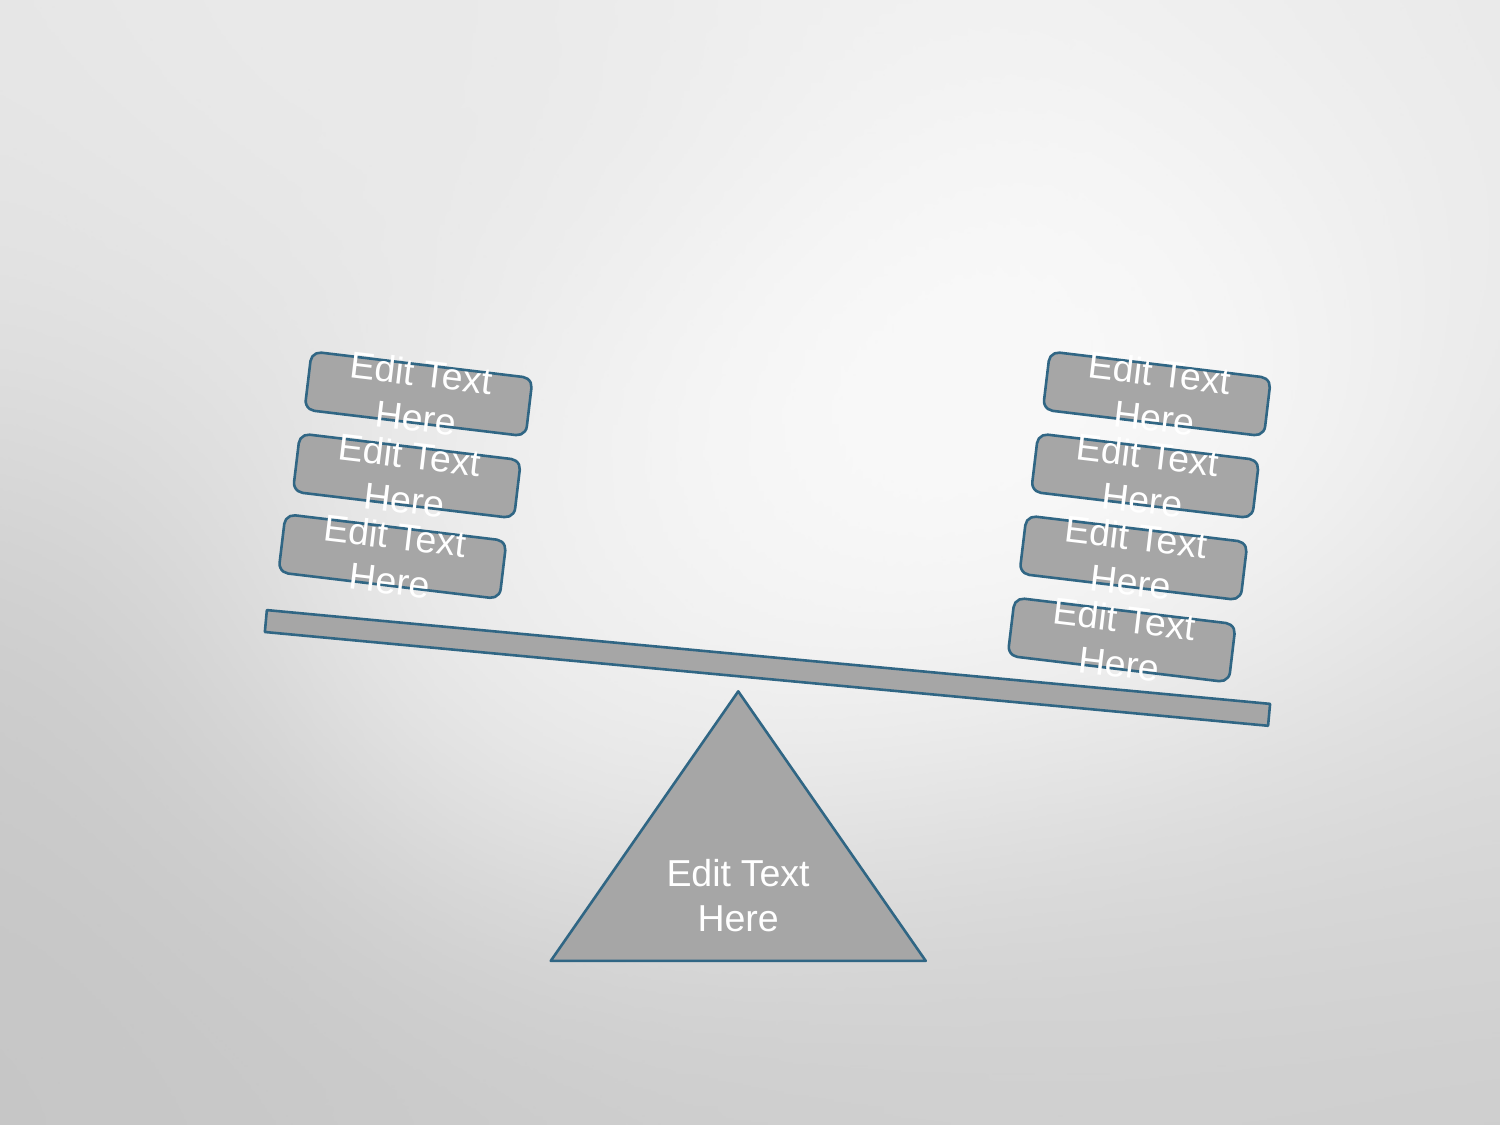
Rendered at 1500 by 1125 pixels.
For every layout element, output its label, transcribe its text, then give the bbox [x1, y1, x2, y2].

text_box Edit Text Here [1042, 351, 1272, 437]
text_box Edit Text Here [292, 433, 522, 519]
text_box Edit Text Here [549, 690, 927, 963]
text_box Edit Text Here [1019, 515, 1248, 601]
text_box Edit Text Here [1007, 597, 1236, 683]
text_box [263, 608, 1272, 728]
text_box Edit Text Here [1031, 433, 1260, 519]
text_box Edit Text Here [278, 514, 507, 600]
text_box Edit Text Here [304, 351, 533, 437]
